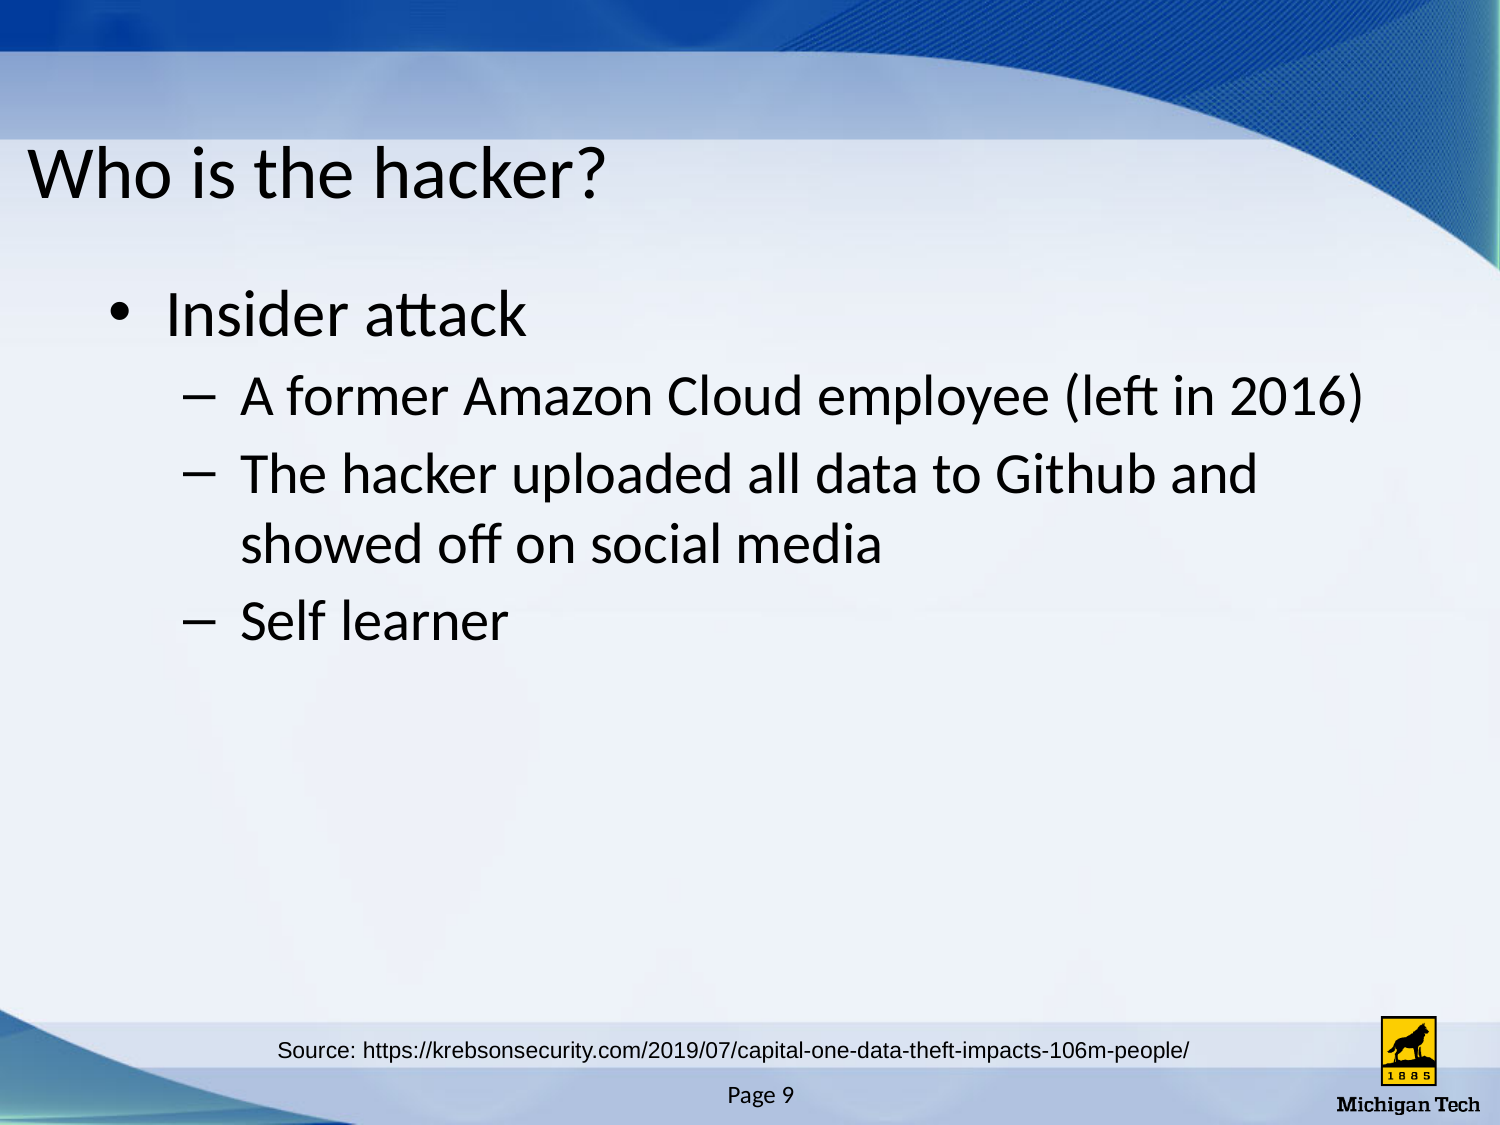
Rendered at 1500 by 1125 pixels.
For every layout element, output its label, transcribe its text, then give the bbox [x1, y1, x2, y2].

picture [0, 0, 1500, 1125]
title Who is the hacker? [12, 75, 1263, 263]
text_box Source: https://krebsonsecurity.com/2019/07/capital-one-data-theft-impacts-106m-people/ [262, 1028, 1206, 1071]
list Insider attack A former Amazon Cloud employee (left in 2016) The hacker uploaded all data to Github and showed off on social media Self learner [75, 262, 1425, 1063]
